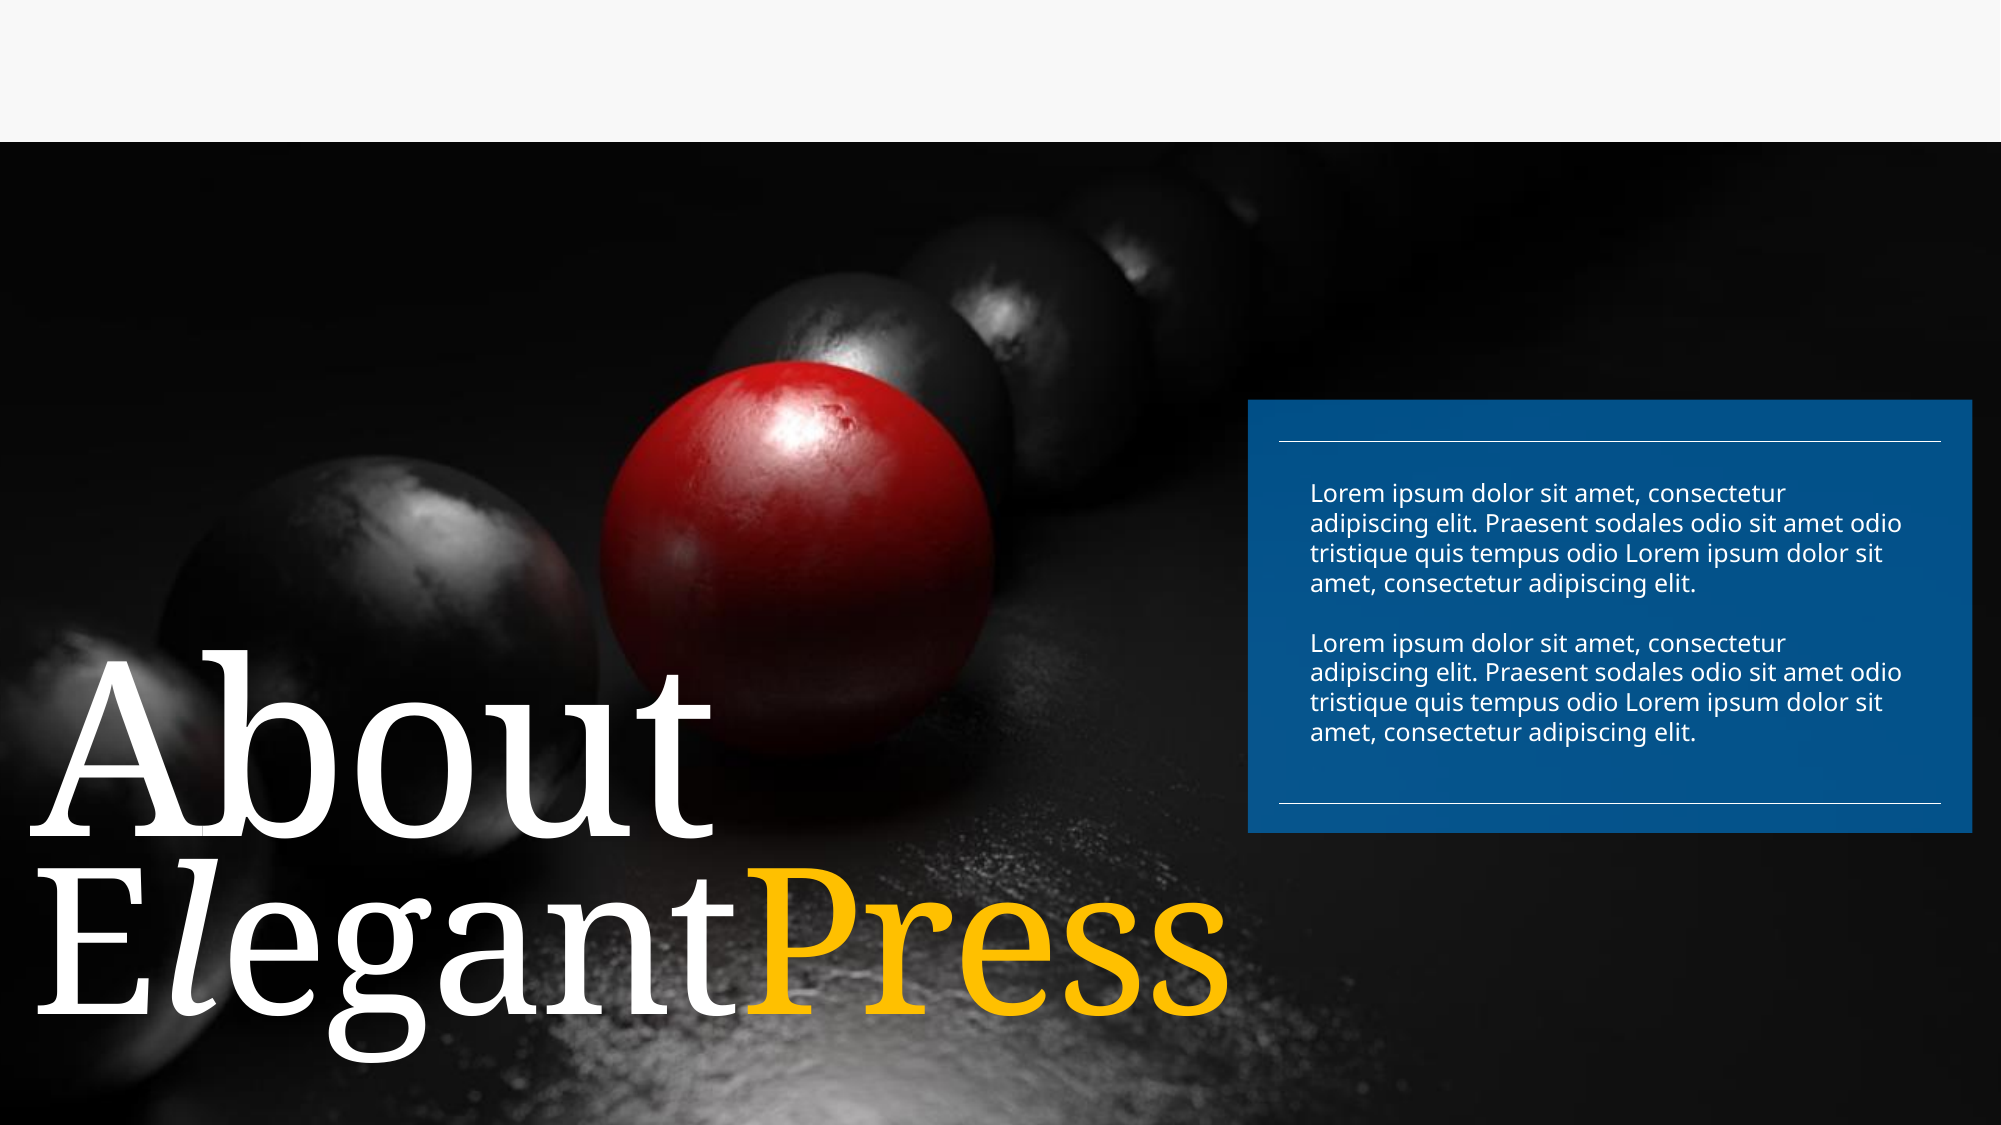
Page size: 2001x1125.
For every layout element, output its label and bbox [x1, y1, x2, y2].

text_box [0, 142, 2000, 1125]
